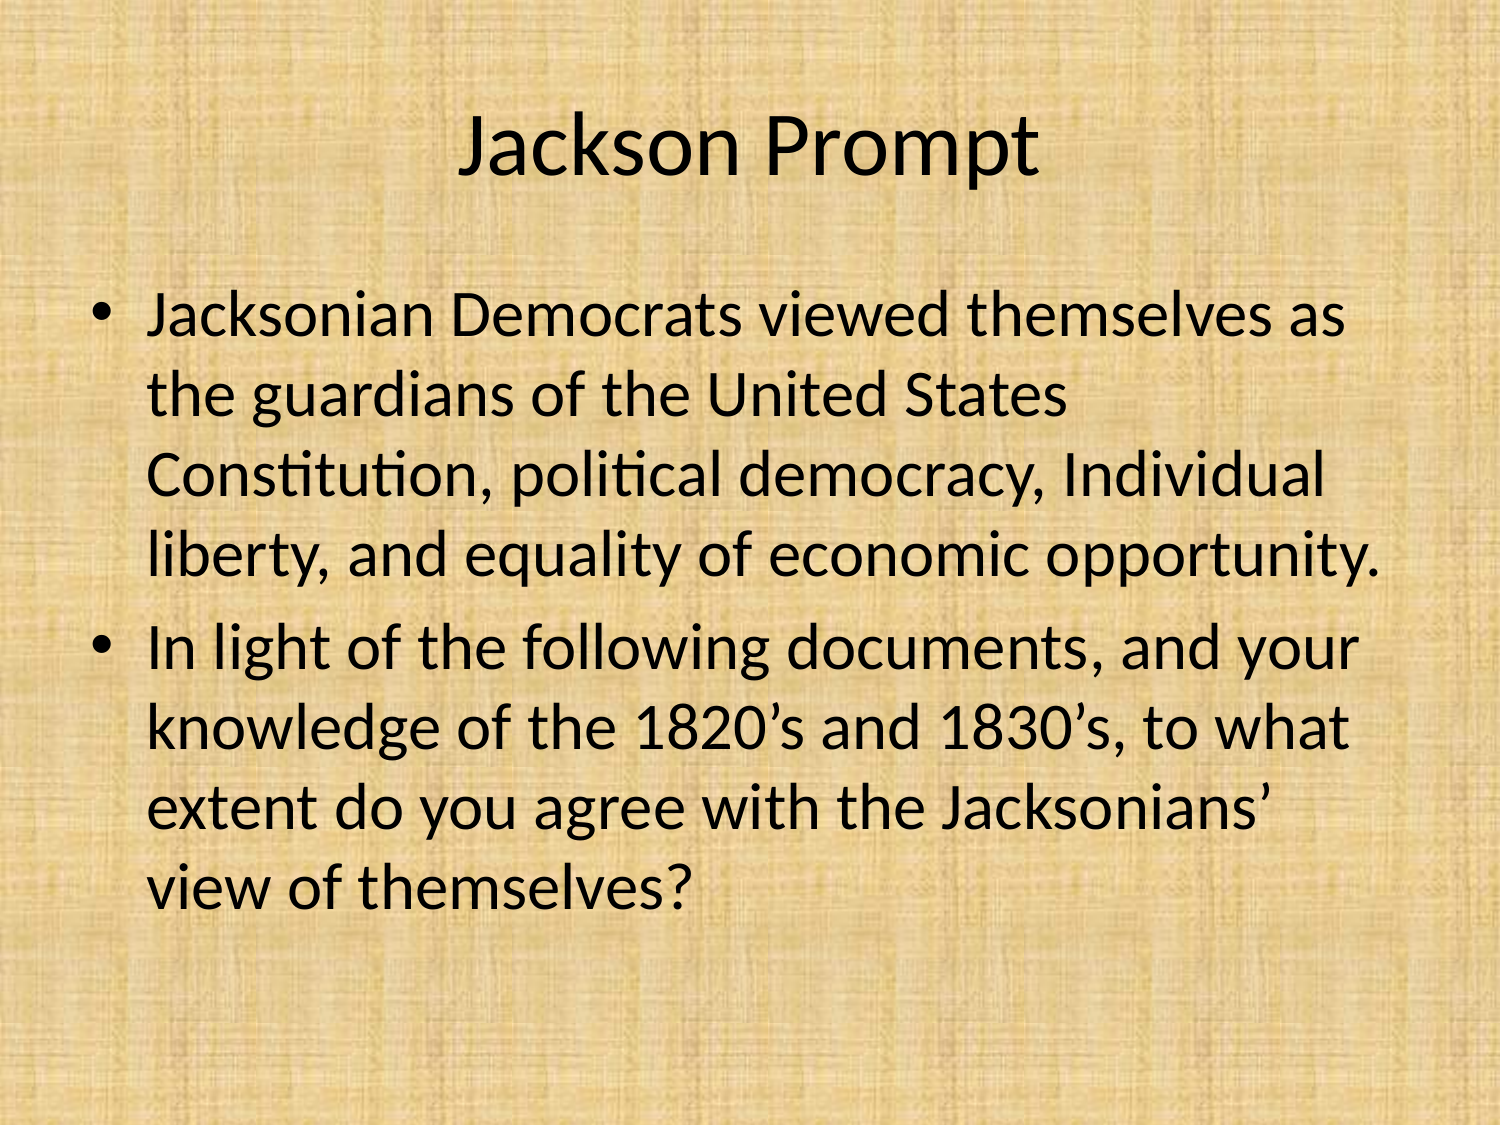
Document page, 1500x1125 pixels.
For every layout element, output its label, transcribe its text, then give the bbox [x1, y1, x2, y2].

picture [0, 0, 1500, 1125]
title Jackson Prompt [75, 45, 1425, 233]
list Jacksonian Democrats viewed themselves as the guardians of the United States Constitution, political democracy, Individual liberty, and equality of economic opportunity. In light of the following documents, and your knowledge of the 1820’s and 1830’s, to what extent do you agree with the Jacksonians’ view of themselves? [75, 262, 1425, 1005]
